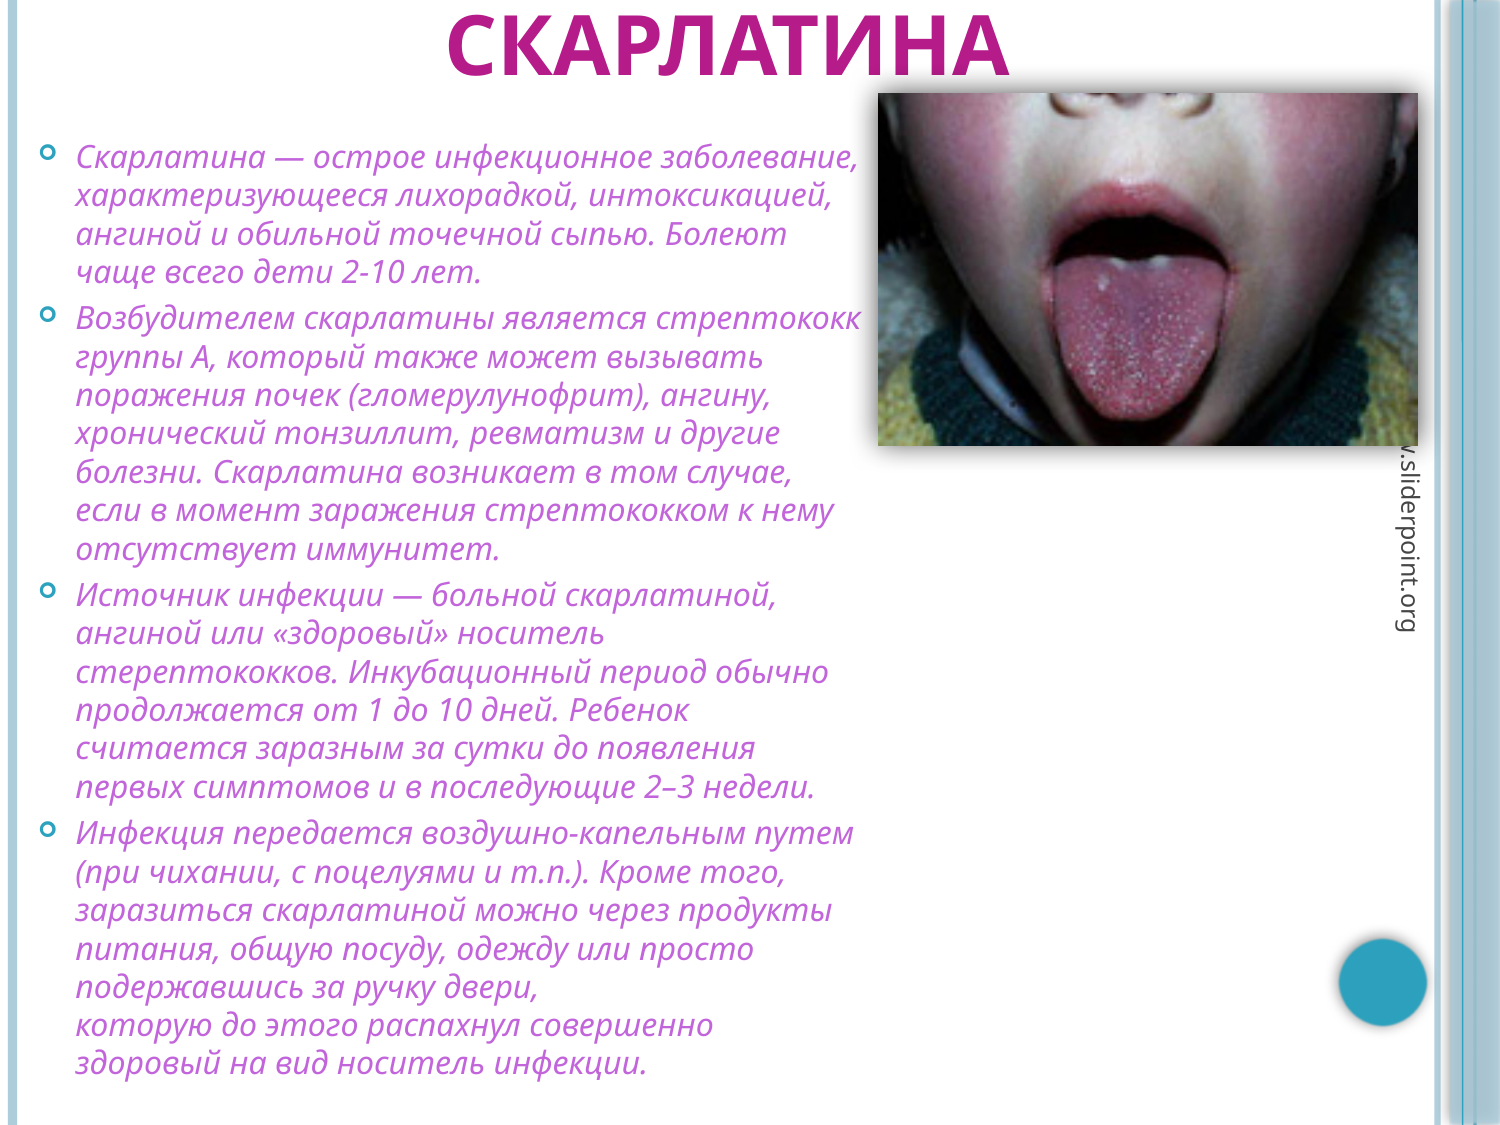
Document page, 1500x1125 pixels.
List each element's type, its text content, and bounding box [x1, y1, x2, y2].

footer www.sliderpoint.org [1379, 380, 1440, 906]
list Скарлатина — острое инфекционное заболевание, характеризующееся лихорадкой, интоксикацией, ангиной и обильной точечной сыпью. Болеют чаще всего дети 2-10 лет. Возбудителем скарлатины является стрептококк группы А, который также может вызывать поражения почек (гломерулунофрит), ангину, хронический тонзиллит, ревматизм и другие болезни. Скарлатина возникает в том случае, если в момент заражения стрептококком к нему отсутствует иммунитет. Источник инфекции — больной скарлатиной, ангиной или «здоровый» носитель стерептококков. Инкубационный период обычно продолжается от 1 до 10 дней. Ребенок считается заразным за сутки до появления первых симптомов и в последующие 2–3 недели. Инфекция передается воздушно-капельным путем (при чихании, с поцелуями и т.п.). Кроме того, заразиться скарлатиной можно через продукты питания, общую посуду, одежду или просто подержавшись за ручку двери, которую до этого распахнул совершенно здоровый на вид носитель инфекции. [23, 128, 879, 1125]
title Скарлатина [82, 0, 1307, 128]
picture [878, 93, 1418, 446]
